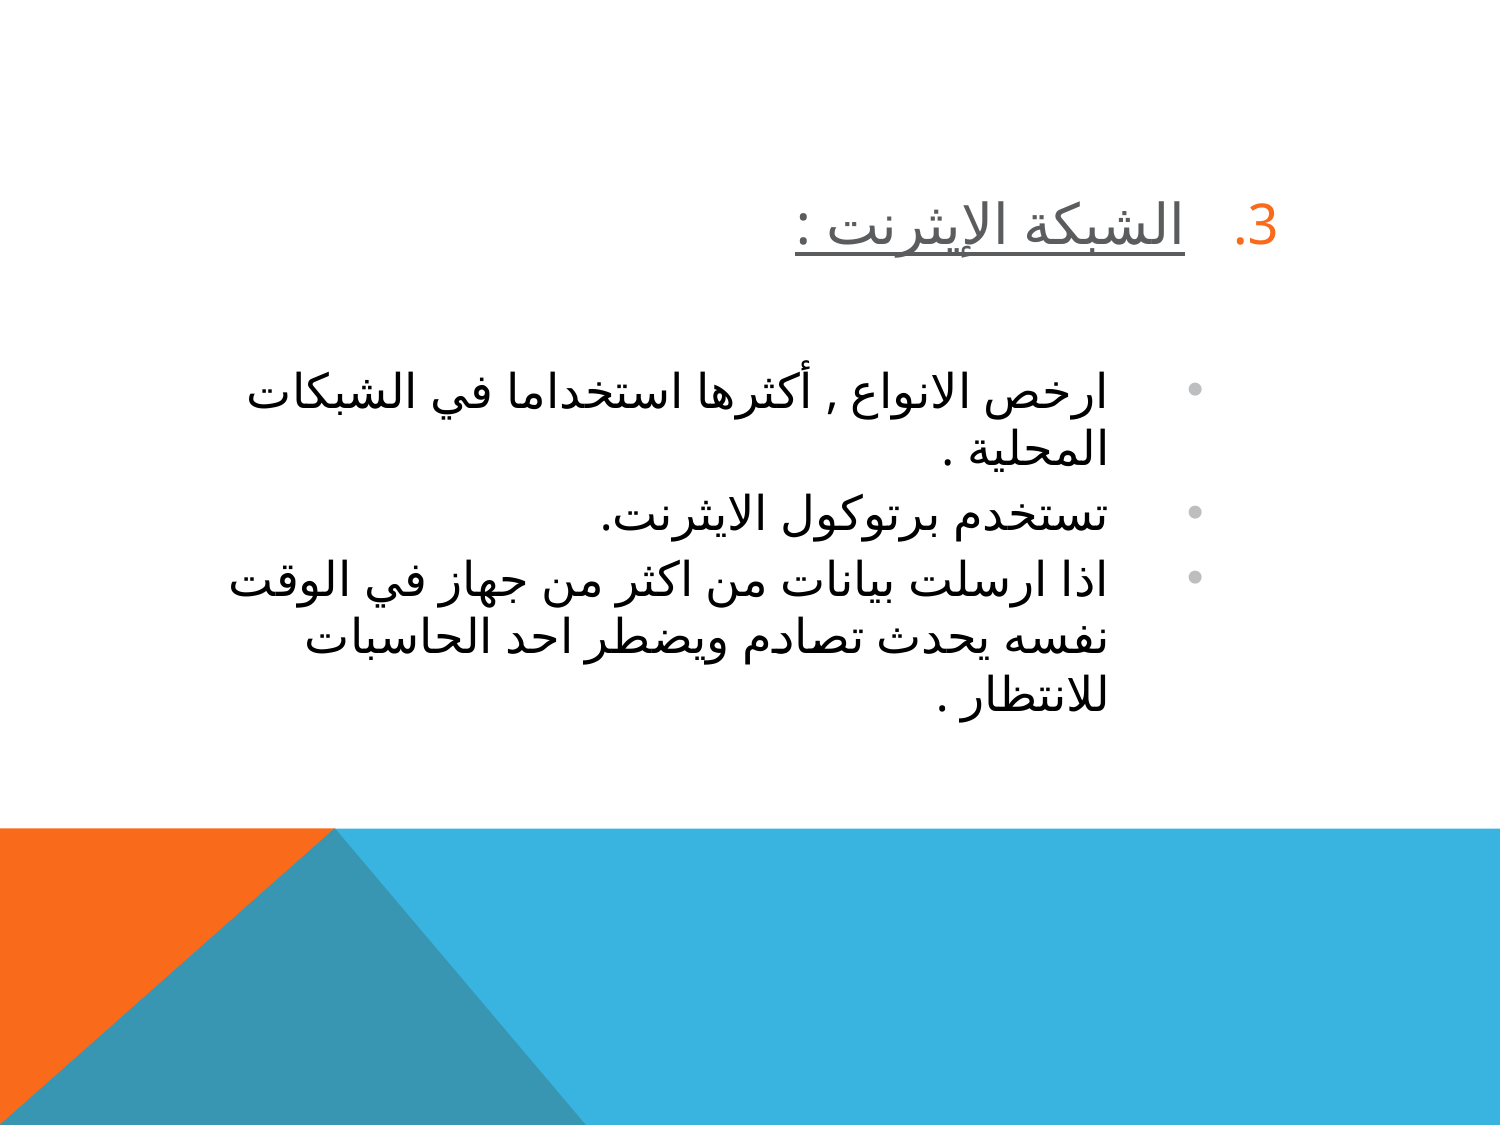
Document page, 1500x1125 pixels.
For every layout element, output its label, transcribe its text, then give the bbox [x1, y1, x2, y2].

list الشبكة الإيثرنت : ارخص الانواع , أكثرها استخداما في الشبكات المحلية . تستخدم برتوكول الايثرنت. اذا ارسلت بيانات من اكثر من جهاز في الوقت نفسه يحدث تصادم ويضطر احد الحاسبات للانتظار . [135, 180, 1369, 768]
